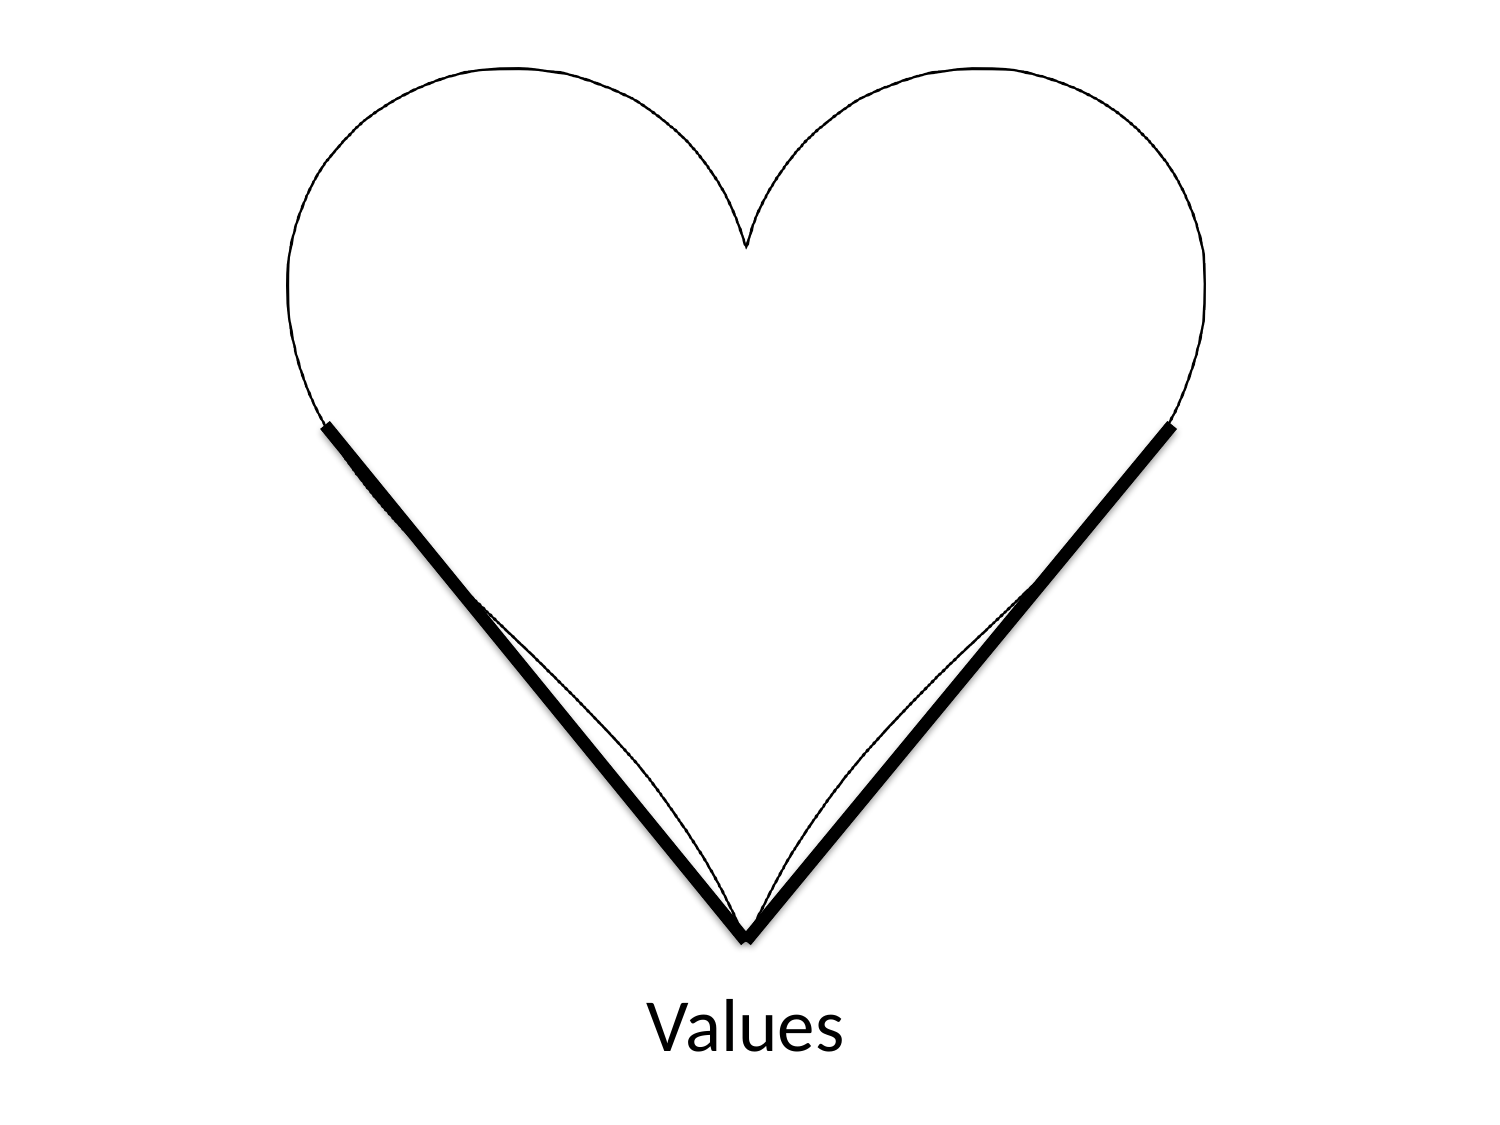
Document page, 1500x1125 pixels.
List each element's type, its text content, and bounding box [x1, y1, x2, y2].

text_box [324, 424, 744, 942]
text_box Values [632, 969, 860, 1075]
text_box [745, 424, 1173, 942]
picture [285, 67, 1206, 942]
